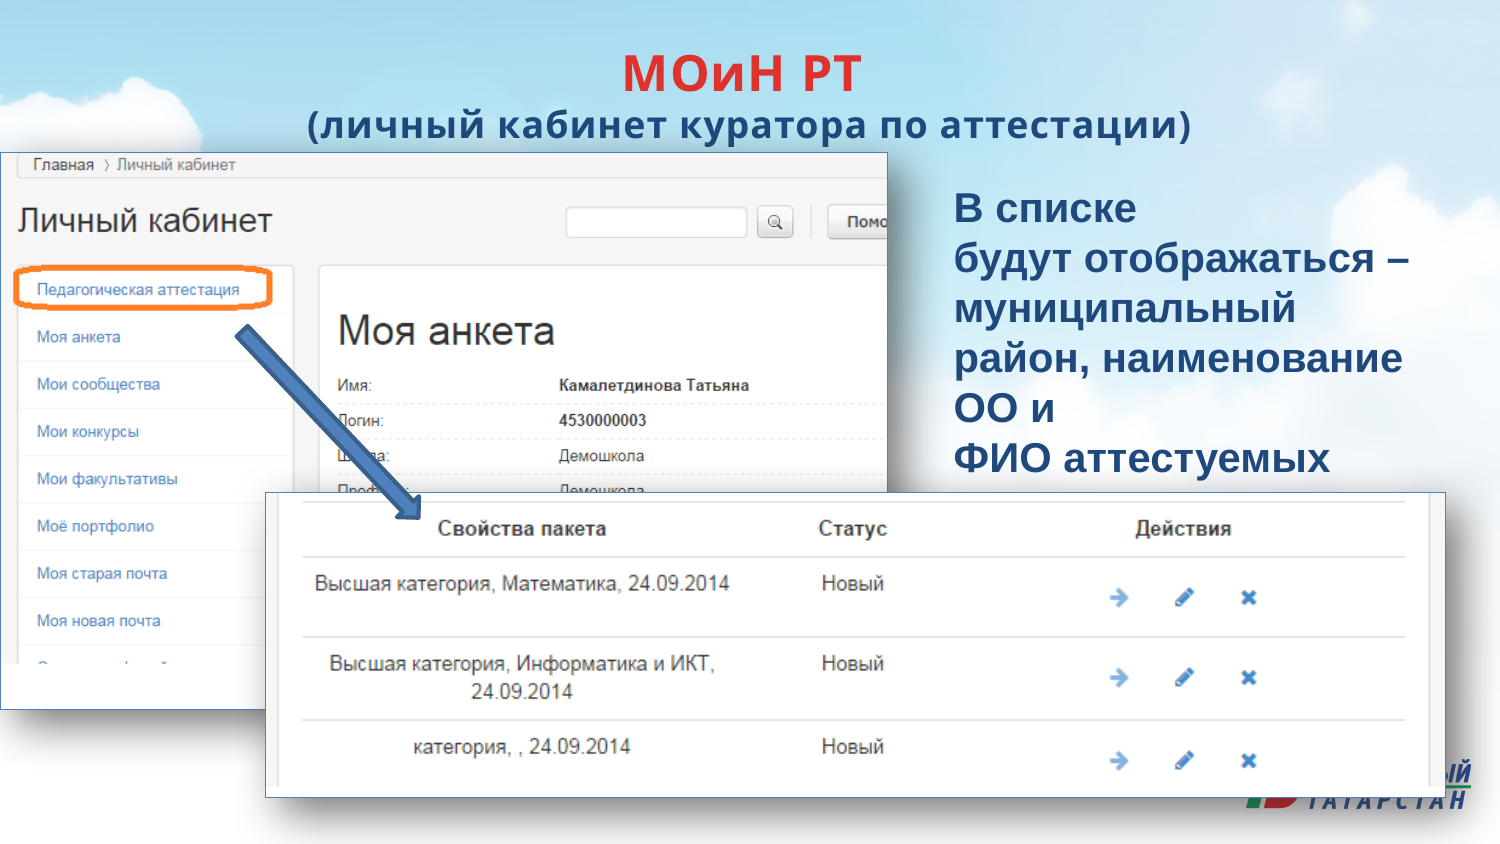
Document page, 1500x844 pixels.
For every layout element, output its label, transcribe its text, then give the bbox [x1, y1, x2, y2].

picture [1443, 759, 1471, 809]
picture [265, 492, 1446, 798]
title МОиН РТ (личный кабинет куратора по аттестации) [75, 33, 1425, 175]
text_box В списке будут отображаться – муниципальный район, наименование ОО и ФИО аттестуемых [938, 173, 1447, 489]
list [0, 152, 888, 710]
